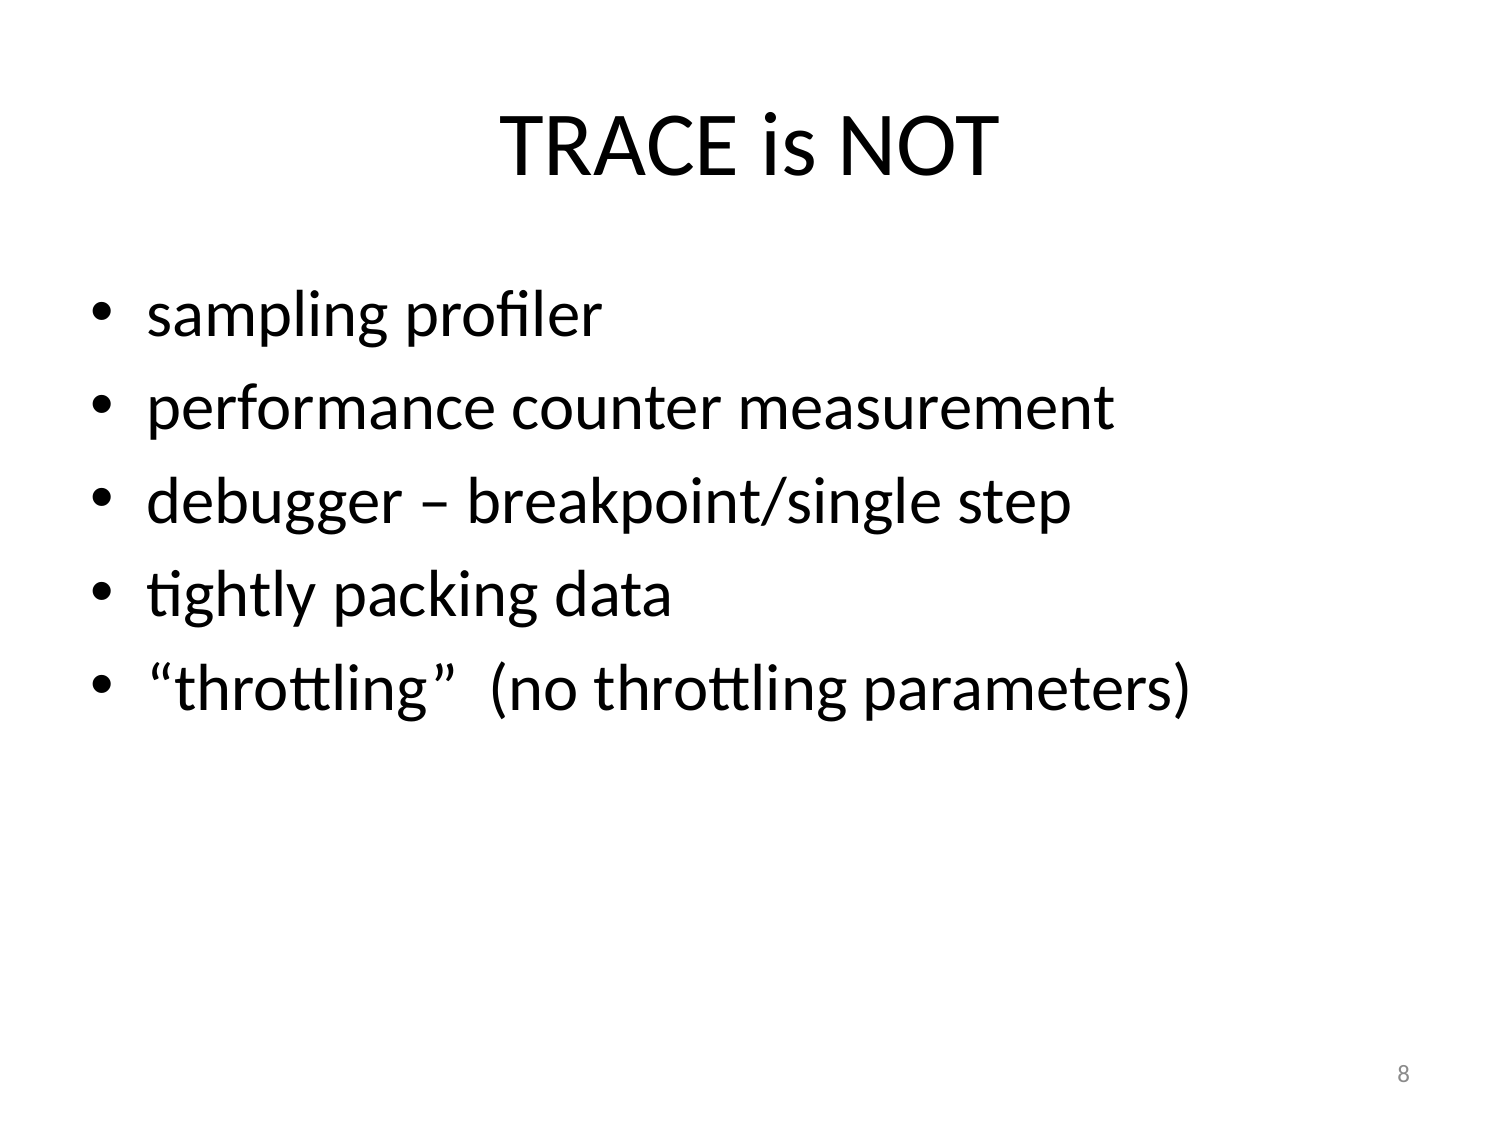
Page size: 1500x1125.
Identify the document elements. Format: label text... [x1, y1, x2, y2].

slide_number 8 [1074, 1042, 1425, 1103]
list ﻿sampling profiler ﻿performance counter measurement ﻿debugger – breakpoint/single step tightly packing data “throttling” (no throttling parameters) [75, 262, 1425, 1005]
title TRACE is NOT [75, 45, 1425, 233]
